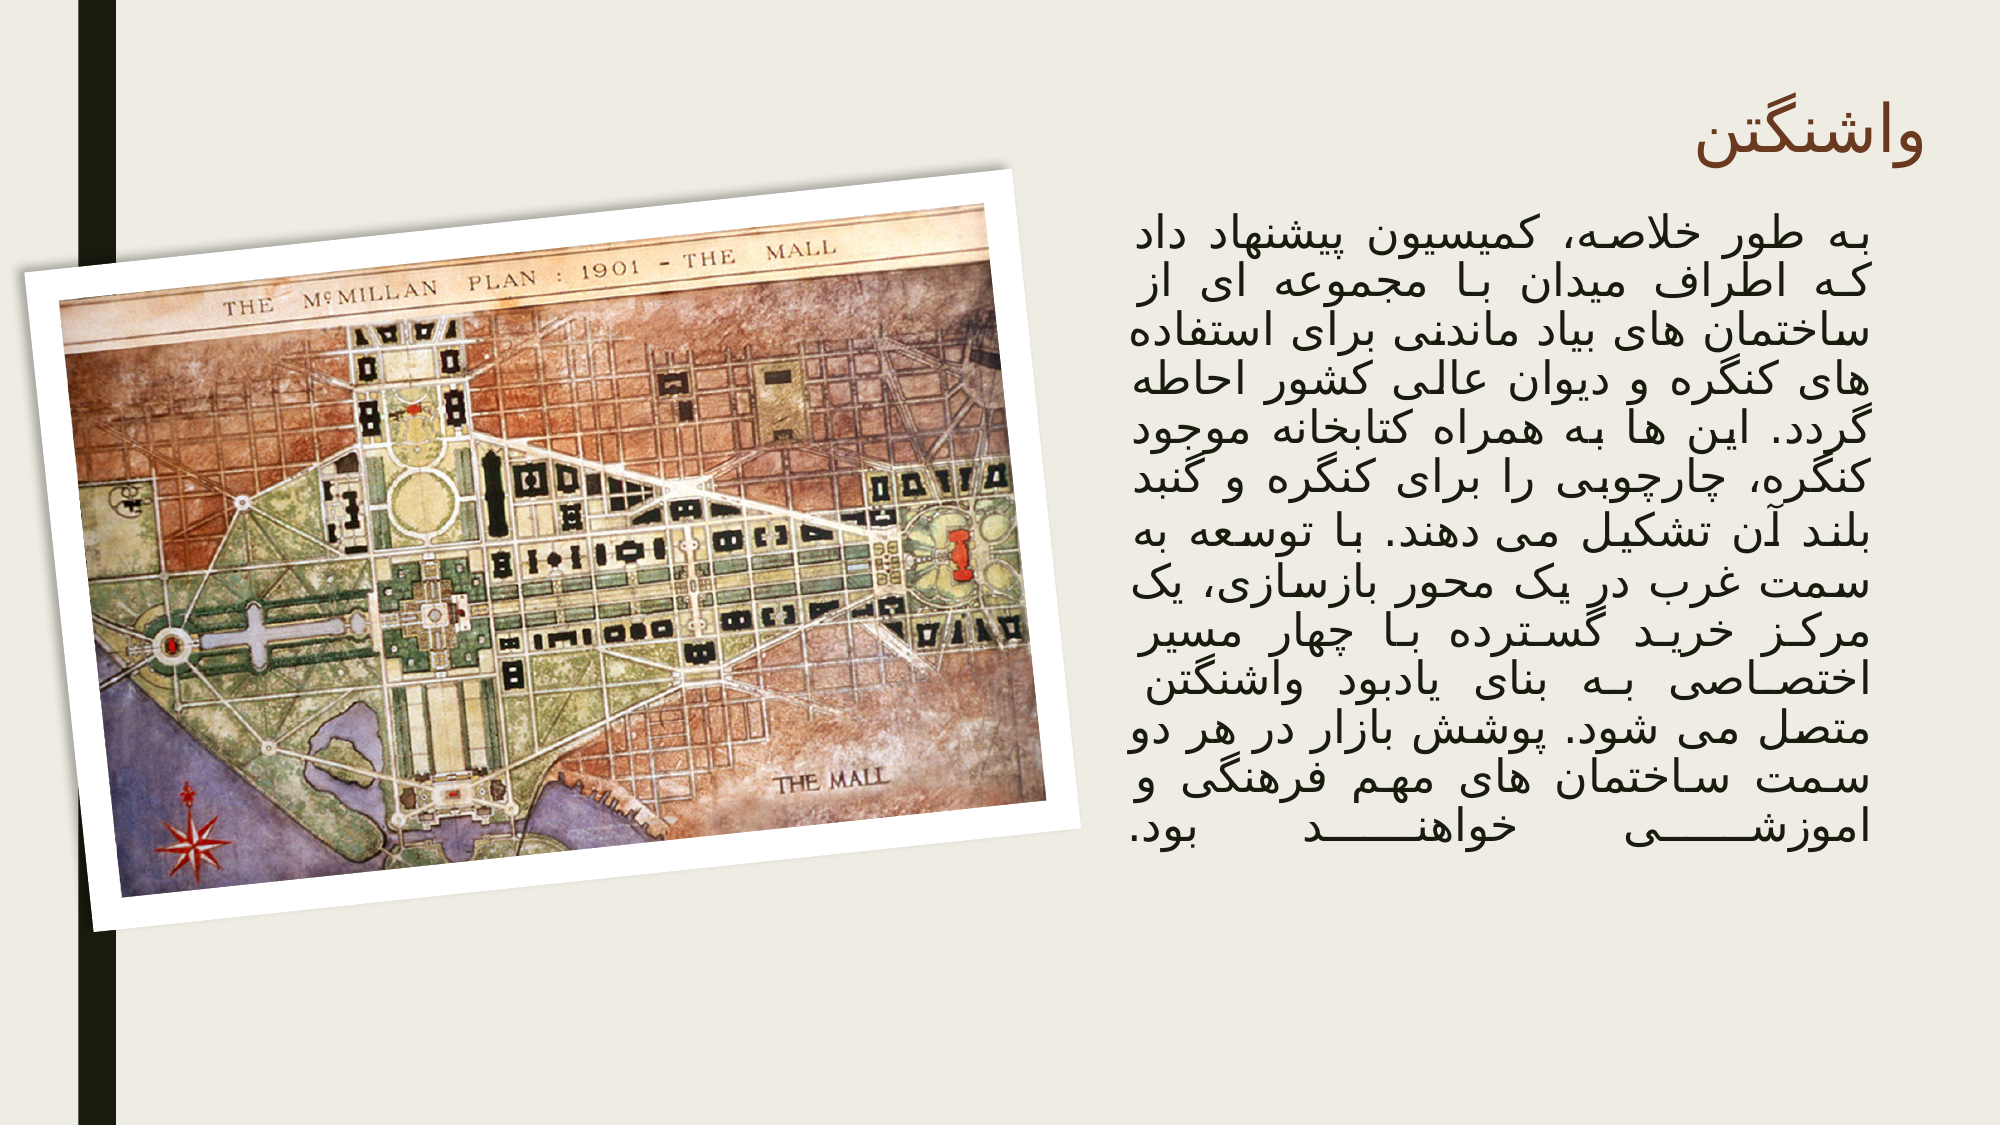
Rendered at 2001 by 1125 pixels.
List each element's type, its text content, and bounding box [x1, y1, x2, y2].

title به طور خلاصه، کمیسیون پیشنهاد داد که اطراف میدان با مجموعه ای از ساختمان های بیاد ماندنی برای استفاده های کنگره و دیوان عالی کشور احاطه گردد. این ها به همراه کتابخانه موجود کنگره، چارچوبی را برای کنگره و گنبد بلند آن تشکیل می دهند. با توسعه به سمت غرب در یک محور بازسازی، یک مرکز خرید گسترده با چهار مسیر اختصاصی به بنای یادبود واشنگتن متصل می شود. پوشش بازار در هر دو سمت ساختمان های مهم فرهنگی و اموزشی خواهند بود. [1112, 201, 1887, 919]
picture [60, 204, 1046, 897]
text_box واشنگتن [343, 0, 1944, 173]
